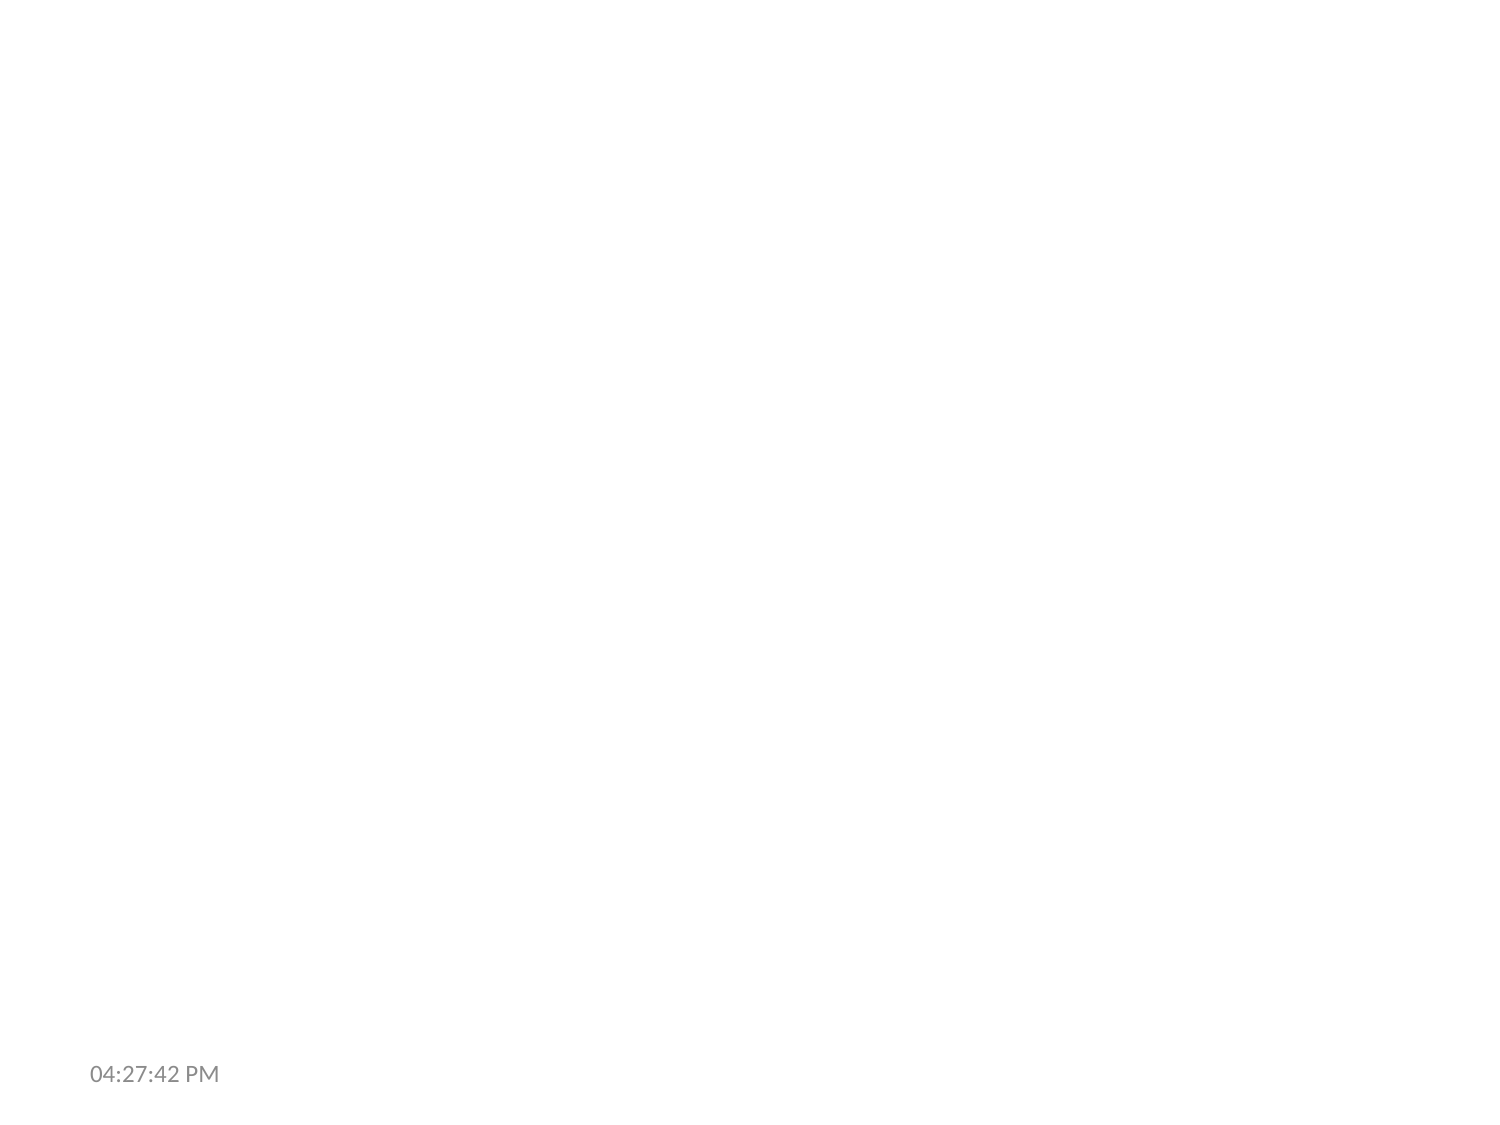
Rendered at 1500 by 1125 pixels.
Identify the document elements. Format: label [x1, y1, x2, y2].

slide_number [75, 1042, 425, 1103]
